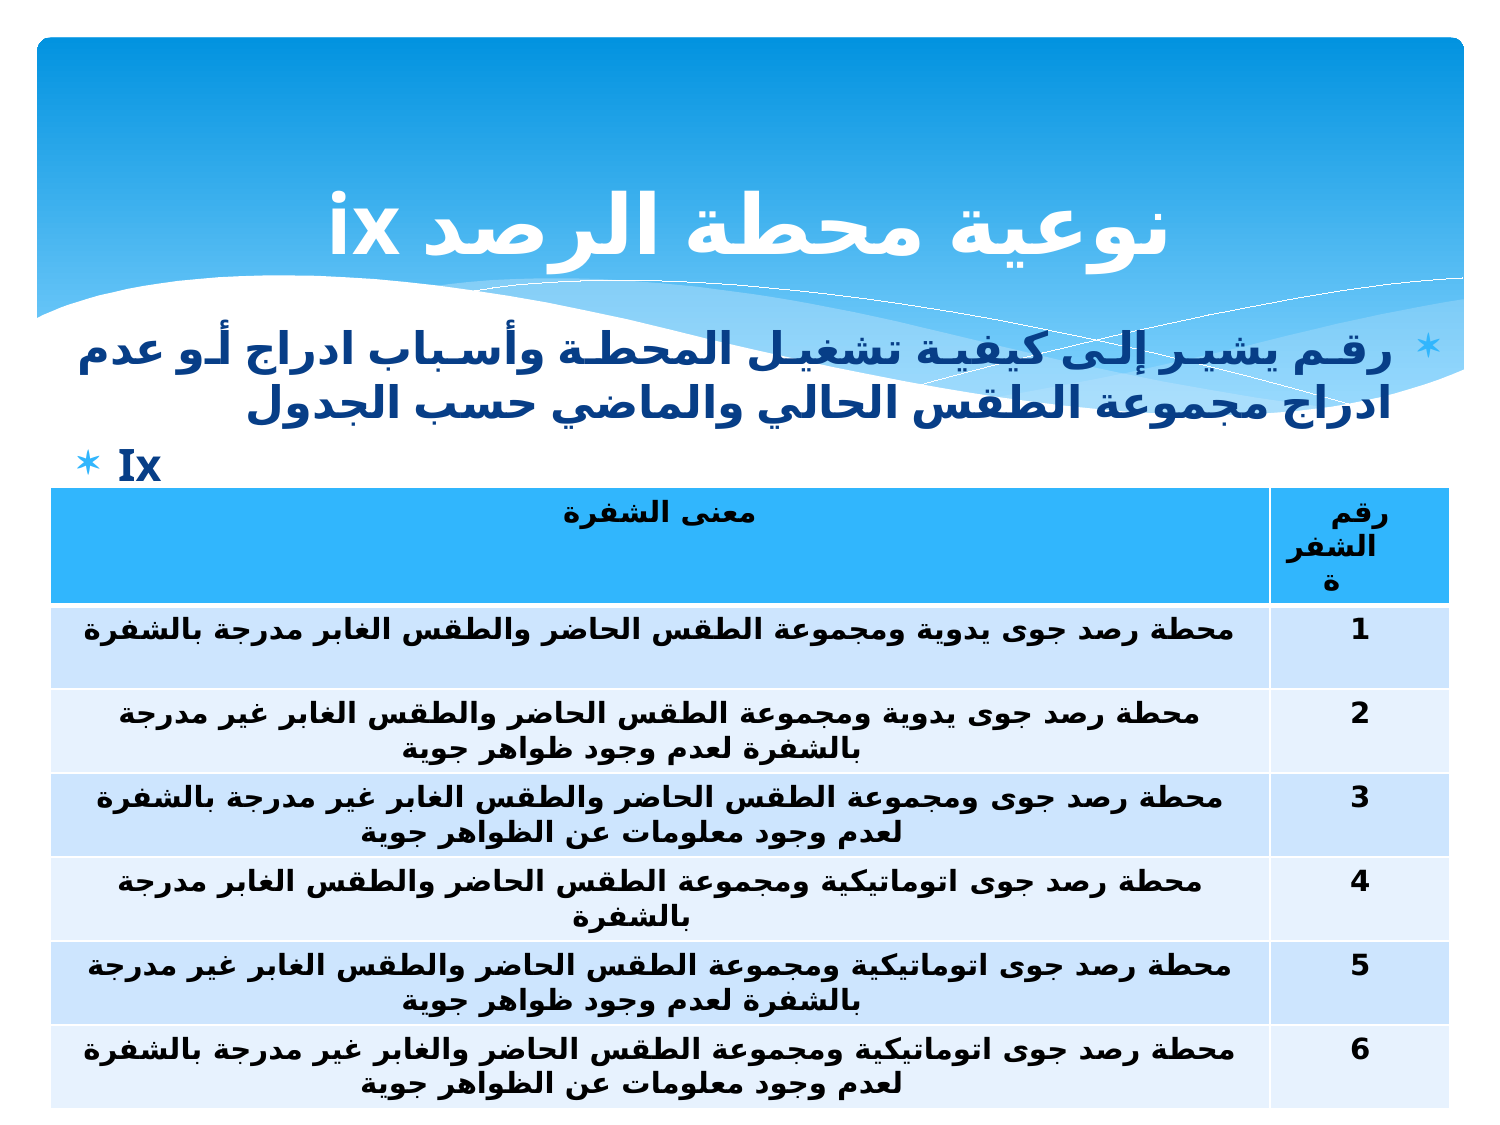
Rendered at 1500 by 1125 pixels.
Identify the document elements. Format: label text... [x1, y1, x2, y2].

table_cell محطة رصد جوى اتوماتيكية ومجموعة الطقس الحاضر والغابر غير مدرجة بالشفرة لعدم وجود معلومات عن الظواهر جوية [51, 1026, 1269, 1108]
title نوعية محطة الرصد ix [75, 137, 1425, 305]
table_cell محطة رصد جوى يدوية ومجموعة الطقس الحاضر والطقس الغابر غير مدرجة بالشفرة لعدم وجود ظواهر جوية [51, 690, 1269, 772]
table_cell محطة رصد جوى اتوماتيكية ومجموعة الطقس الحاضر والطقس الغابر مدرجة بالشفرة [51, 858, 1269, 940]
table_header رقم الشفرة [1271, 488, 1449, 603]
table_cell محطة رصد جوى ومجموعة الطقس الحاضر والطقس الغابر غير مدرجة بالشفرة لعدم وجود معلومات عن الظواهر جوية [51, 774, 1269, 856]
table_cell محطة رصد جوى اتوماتيكية ومجموعة الطقس الحاضر والطقس الغابر غير مدرجة بالشفرة لعدم وجود ظواهر جوية [51, 942, 1269, 1024]
table_cell 2 [1271, 690, 1449, 772]
table_cell 6 [1271, 1026, 1449, 1108]
table_header معنى الشفرة [51, 488, 1269, 603]
table_cell 1 [1271, 608, 1449, 688]
table_cell محطة رصد جوى يدوية ومجموعة الطقس الحاضر والطقس الغابر مدرجة بالشفرة [51, 608, 1269, 688]
table_cell 3 [1271, 774, 1449, 856]
table_cell 4 [1271, 858, 1449, 940]
list رقم يشير إلى كيفية تشغيل المحطة وأسباب ادراج أو عدم ادراج مجموعة الطقس الحالي والماضي حسب الجدول Ix [62, 312, 1450, 487]
table_cell 5 [1271, 942, 1449, 1024]
